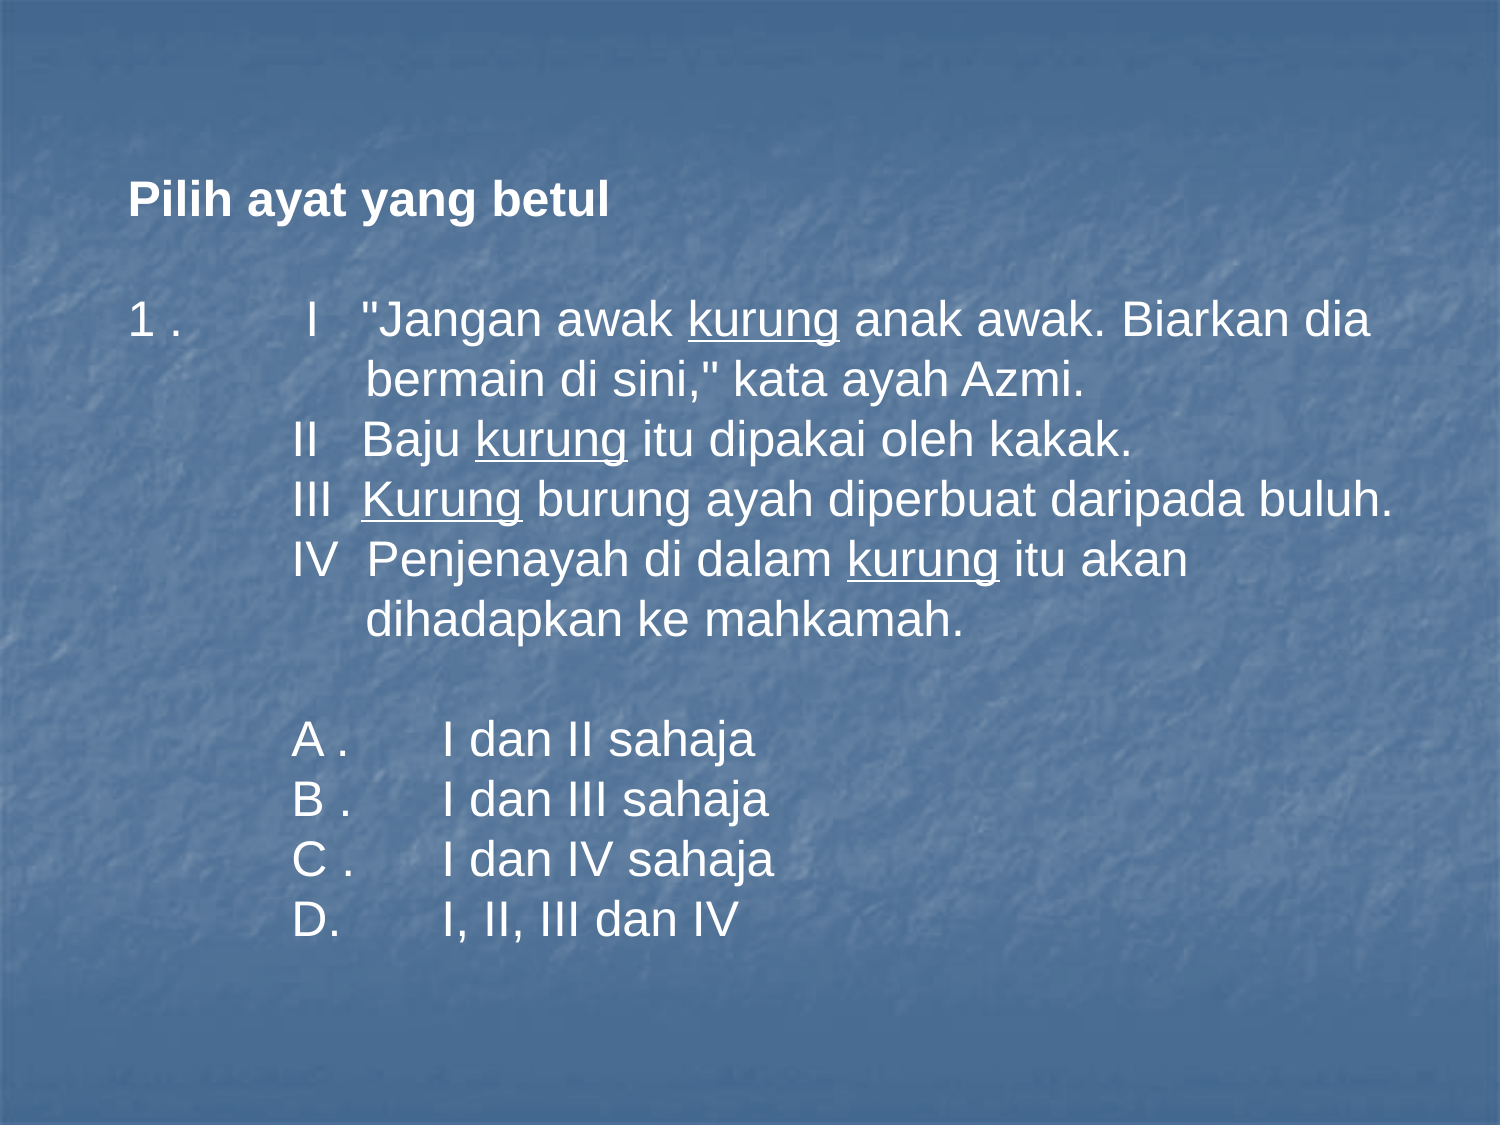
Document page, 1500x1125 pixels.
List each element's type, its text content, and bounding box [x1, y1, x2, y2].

text_box Pilih ayat yang betul 1 . I "Jangan awak kurung anak awak. Biarkan dia bermain di sini," kata ayah Azmi. II Baju kurung itu dipakai oleh kakak. III Kurung burung ayah diperbuat daripada buluh. IV Penjenayah di dalam kurung itu akan dihadapkan ke mahkamah. A . I dan II sahaja B . I dan III sahaja C . I dan IV sahaja D. I, II, III dan IV [112, 159, 1425, 954]
